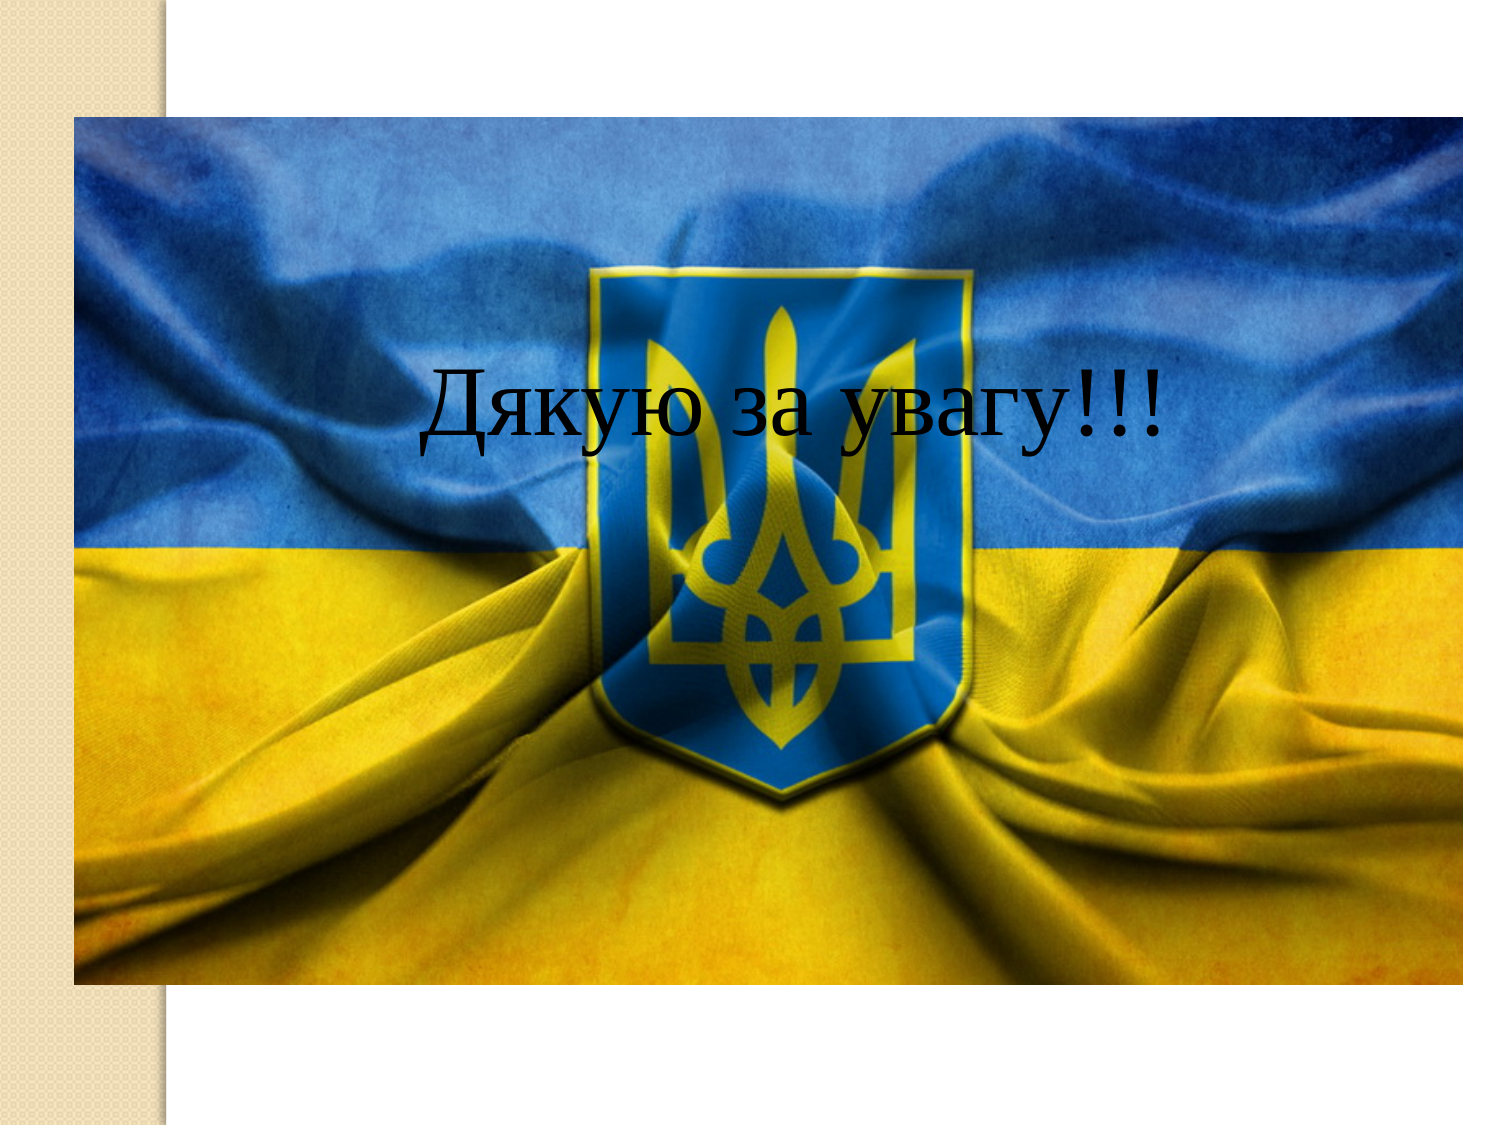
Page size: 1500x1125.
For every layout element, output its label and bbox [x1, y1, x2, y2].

picture [74, 116, 1464, 985]
